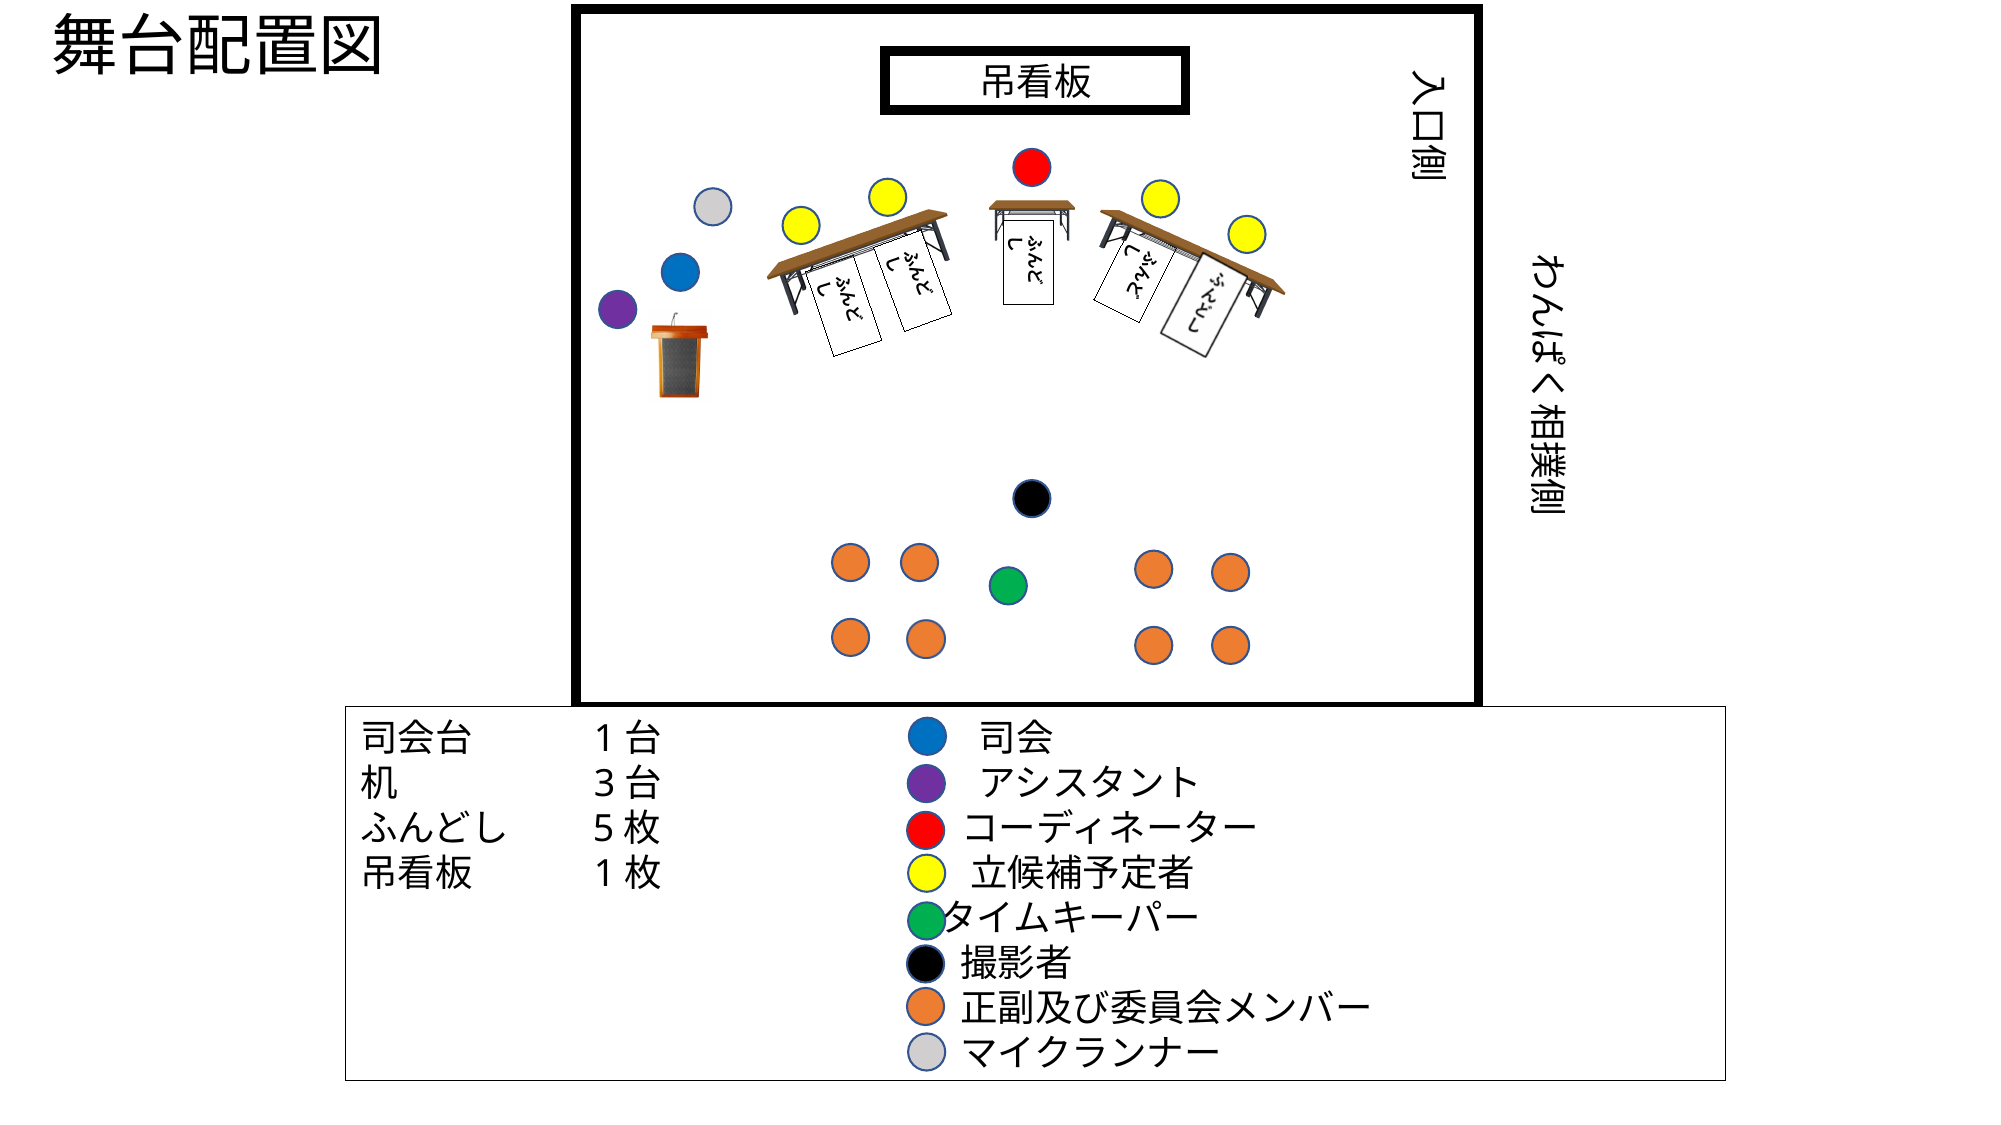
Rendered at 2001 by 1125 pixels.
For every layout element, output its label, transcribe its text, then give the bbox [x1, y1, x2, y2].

picture [754, 176, 971, 347]
text_box [906, 810, 946, 851]
title 舞台配置図 [36, 23, 494, 92]
text_box [1211, 625, 1251, 665]
text_box ふんどし [1003, 263, 1054, 305]
text_box [660, 252, 700, 292]
text_box [830, 617, 871, 658]
text_box 司会台 1台 司会 机 3台 アシスタント ふんどし 5枚 コーディネーター 吊看板 1枚 立候補予定者 タイムキーパー 撮影者 正副及び委員会メンバー マイクランナー [345, 706, 1726, 1081]
text_box [1134, 625, 1174, 666]
text_box [1012, 147, 1052, 178]
text_box [830, 542, 871, 583]
text_box [693, 187, 733, 227]
text_box [1134, 549, 1174, 589]
picture [989, 178, 1075, 263]
text_box [907, 1032, 947, 1072]
text_box [905, 944, 946, 984]
picture [906, 619, 946, 659]
text_box [598, 289, 638, 330]
text_box [1235, 214, 1259, 219]
text_box [1141, 179, 1181, 210]
text_box [575, 8, 1479, 706]
picture [1078, 183, 1297, 362]
text_box [907, 853, 947, 893]
text_box [907, 716, 948, 756]
text_box [905, 986, 946, 1027]
text_box [1211, 552, 1251, 593]
text_box ふんどし [900, 319, 939, 332]
text_box 入口側 [1385, 55, 1461, 288]
text_box 吊看板 [884, 50, 1187, 111]
text_box [988, 566, 1028, 606]
text_box [1012, 479, 1052, 519]
text_box ふんどし [1110, 308, 1147, 323]
text_box ふんどし [827, 319, 882, 357]
text_box [868, 177, 903, 198]
text_box [907, 901, 947, 941]
text_box [899, 542, 940, 583]
text_box わんぱく相撲側 [1503, 238, 1580, 664]
picture [648, 310, 712, 402]
text_box [906, 763, 946, 804]
